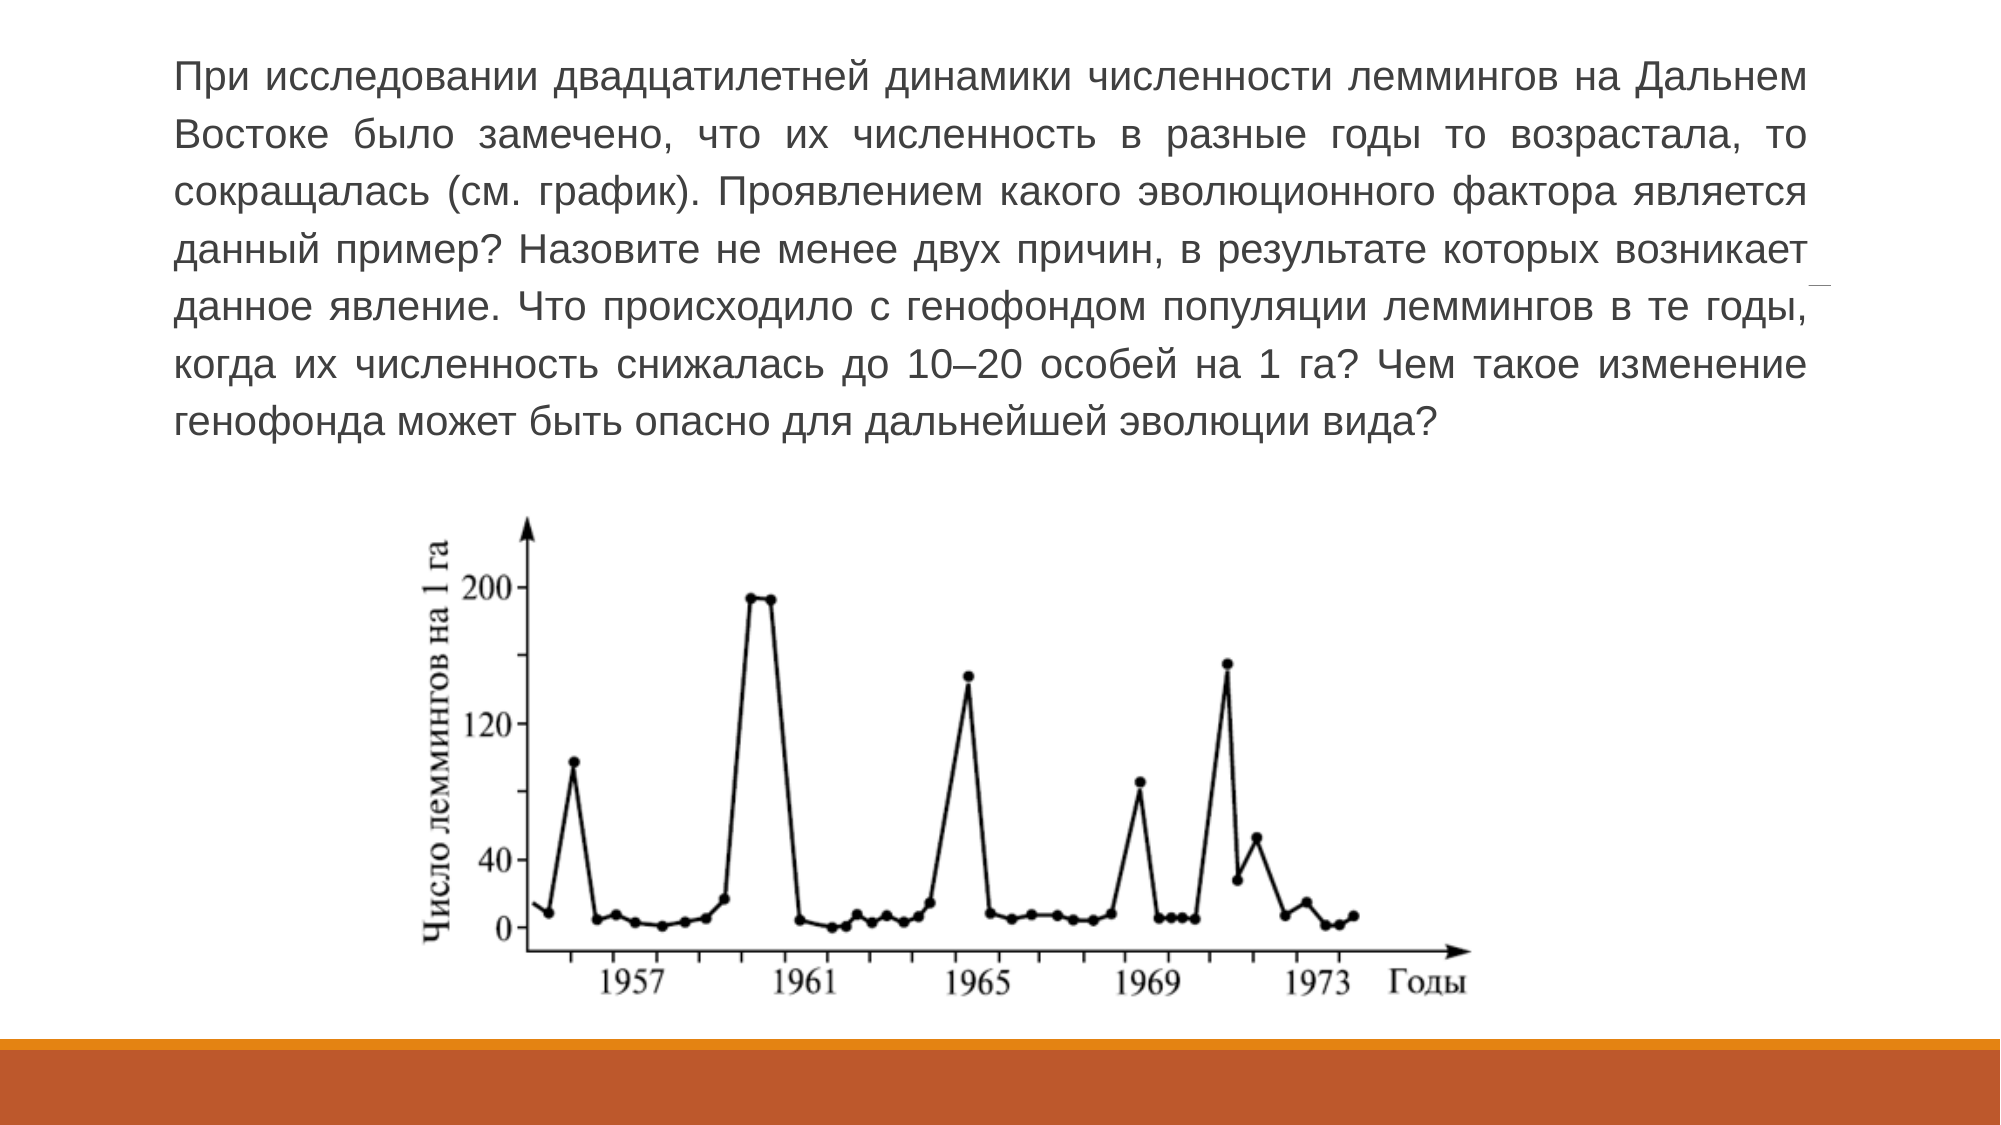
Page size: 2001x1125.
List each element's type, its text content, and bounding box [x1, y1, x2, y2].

list При исследовании двадцатилетней динамики численности леммингов на Дальнем Востоке было замечено, что их численность в разные годы то возрастала, то сокращалась (см. график). Проявлением какого эволюционного фактора является данный пример? Назовите не менее двух причин, в результате которых возникает данное явление. Что происходило с генофондом популяции леммингов в те годы, когда их численность снижалась до 10–20 особей на 1 га? Чем такое изменение генофонда может быть опасно для дальнейшей эволюции вида? [158, 33, 1809, 694]
picture [393, 459, 1489, 1022]
